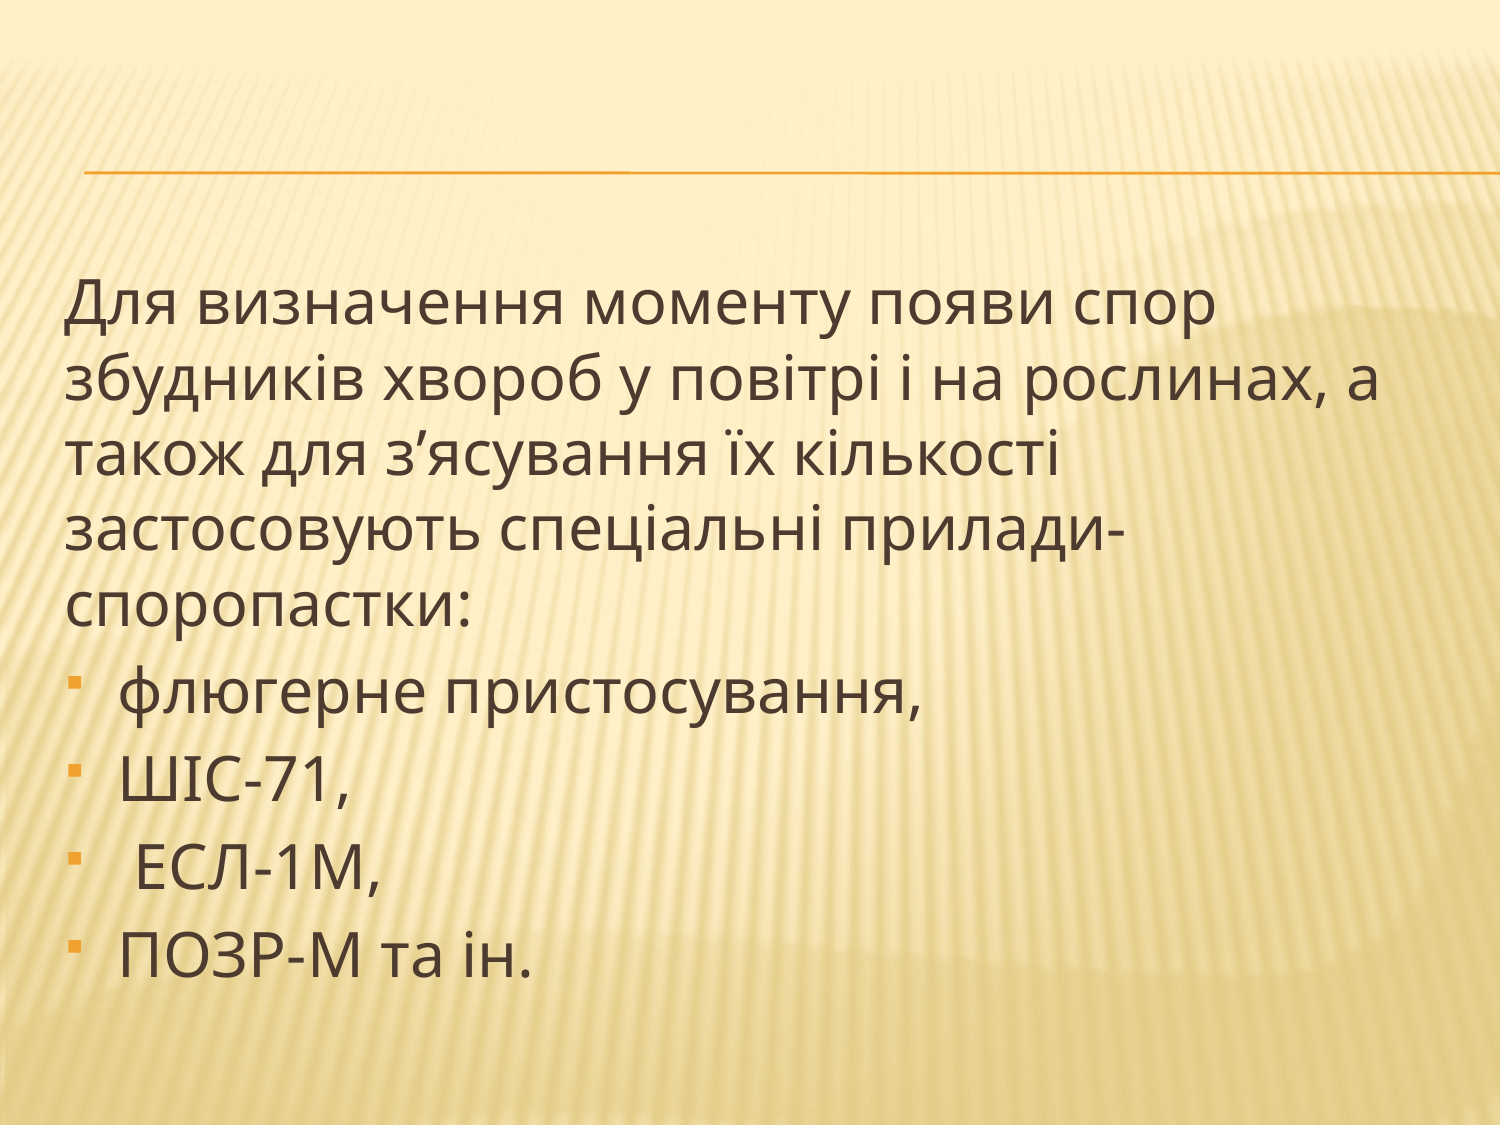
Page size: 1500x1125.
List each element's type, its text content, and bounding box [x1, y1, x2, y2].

list Для визначення моменту появи спор збудників хвороб у повітрі і на рослинах, а також для з’ясування їх кількості застосовують спеціальні прилади-споропастки: флюгерне пристосування, ШІС-71, ЕСЛ-1М, ПОЗР-М та ін. [50, 254, 1475, 998]
